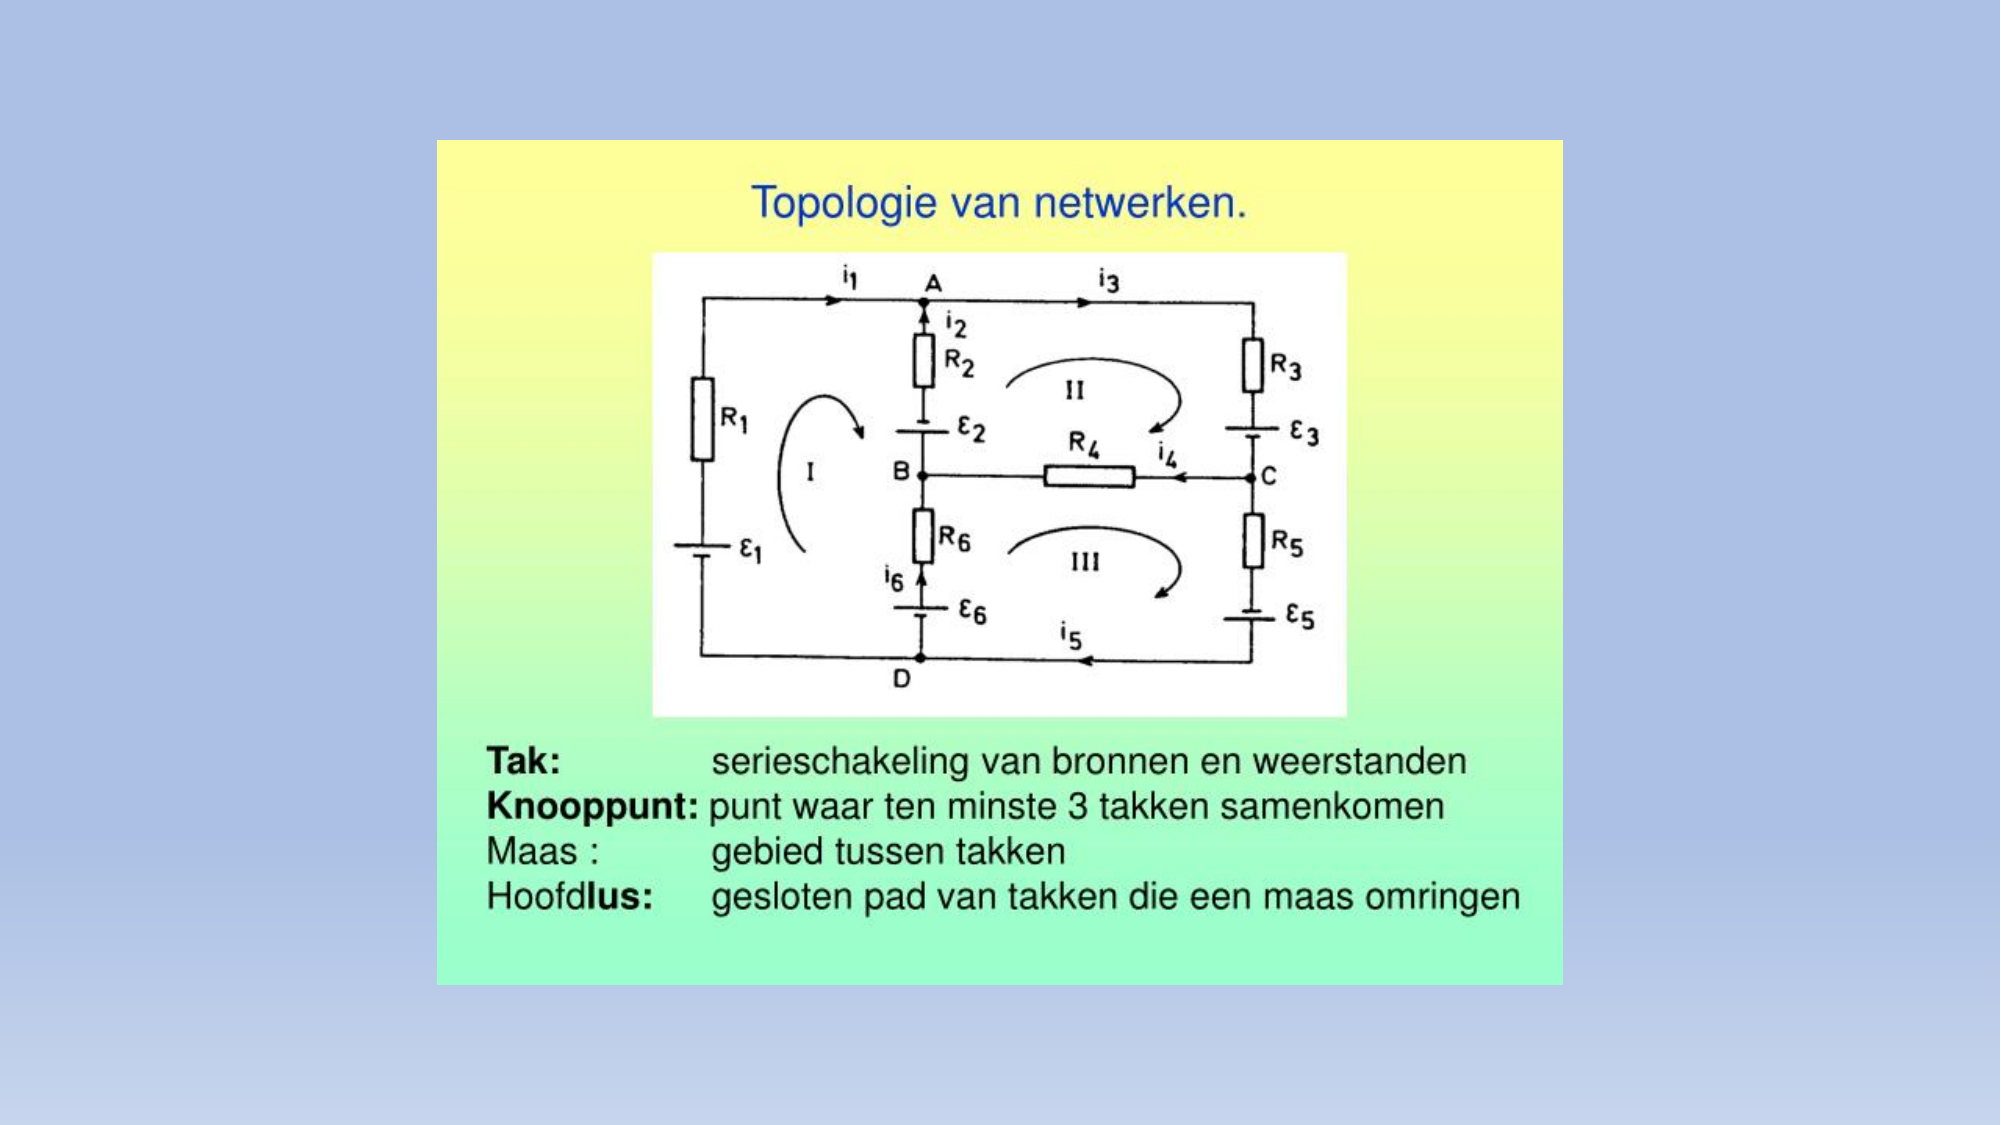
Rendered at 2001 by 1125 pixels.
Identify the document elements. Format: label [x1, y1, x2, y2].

picture [437, 140, 1563, 985]
